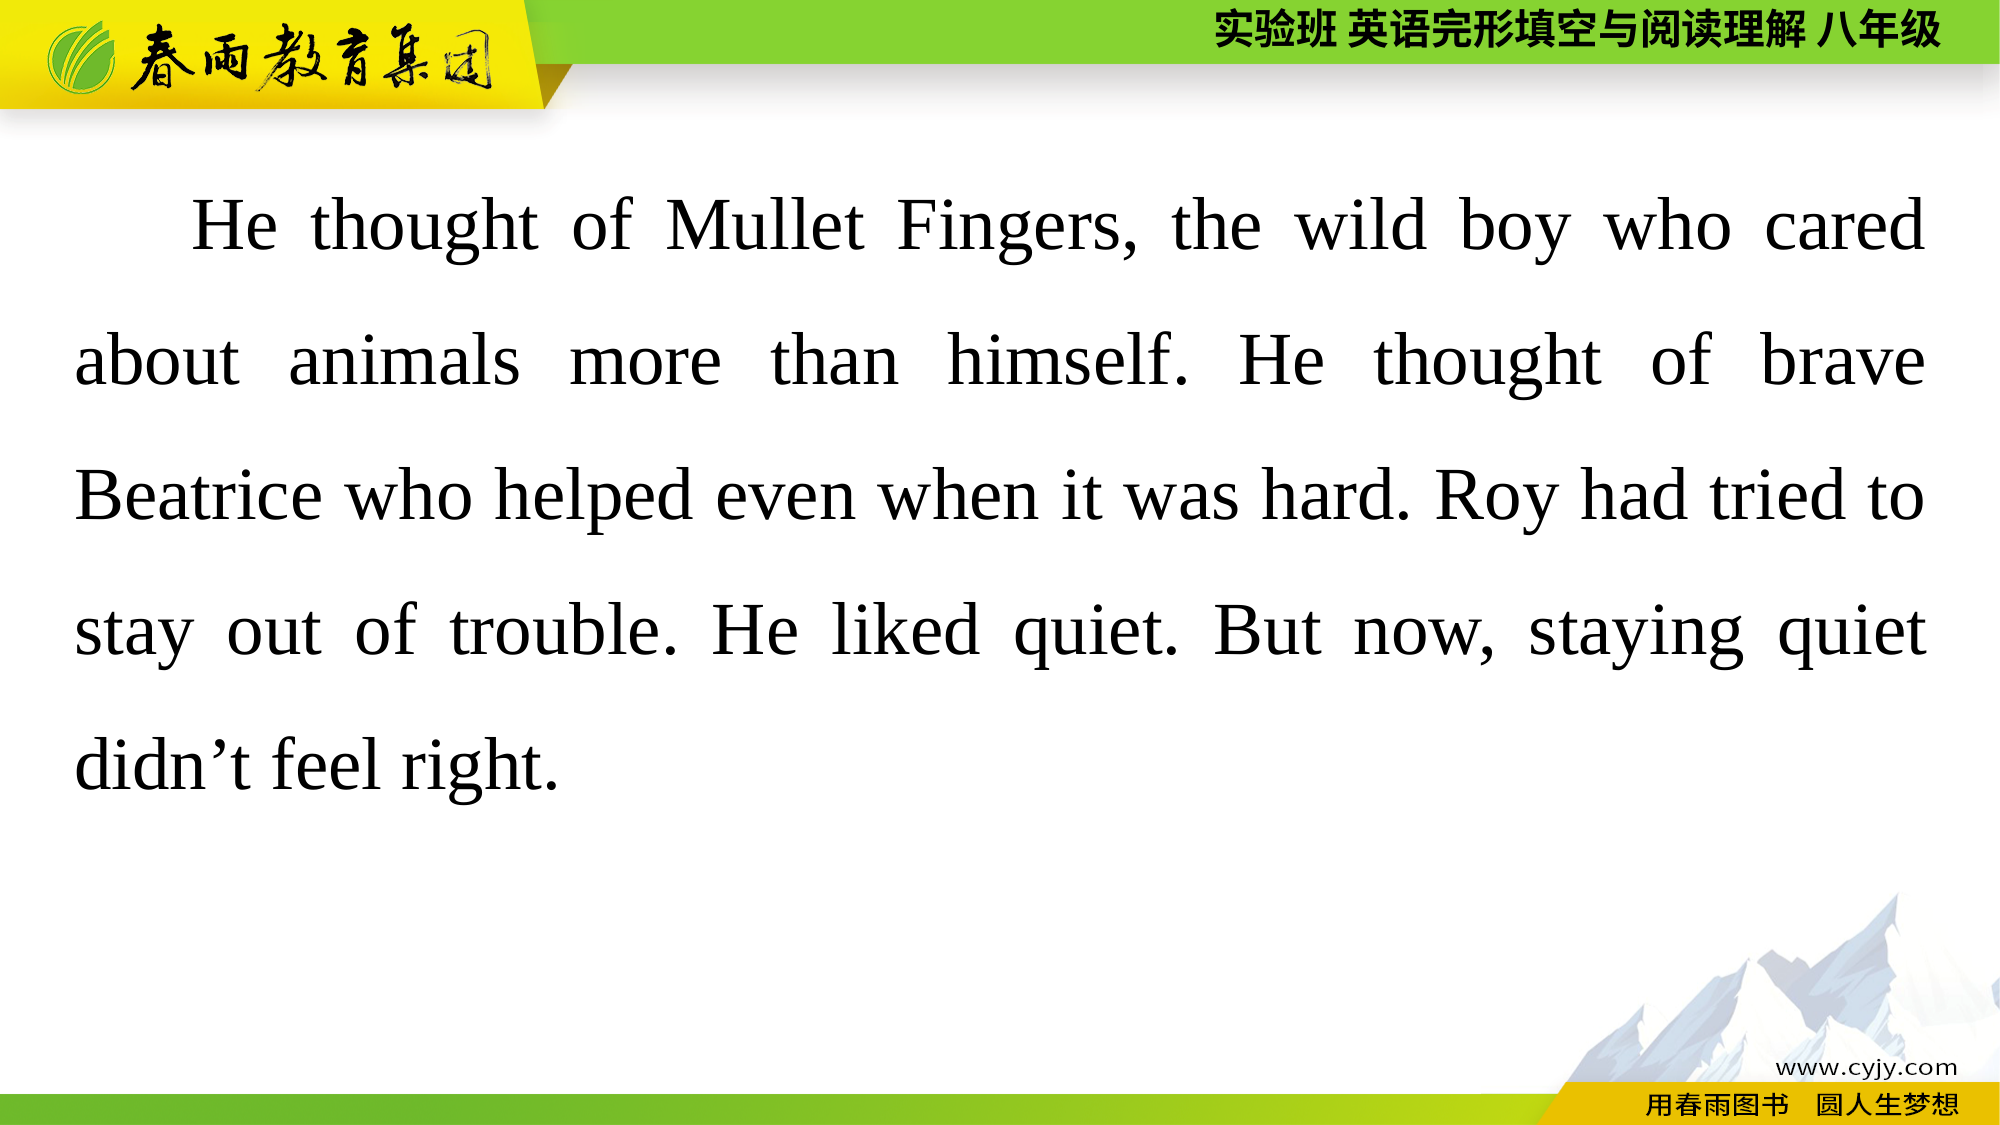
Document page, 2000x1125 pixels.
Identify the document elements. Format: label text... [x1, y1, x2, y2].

list He thought of Mullet Fingers, the wild boy who cared about animals more than himself. He thought of brave Beatrice who helped even when it was hard. Roy had tried to stay out of trouble. He liked quiet. But now, staying quiet didn’t feel right. [59, 122, 1944, 820]
picture [0, 0, 2000, 1125]
